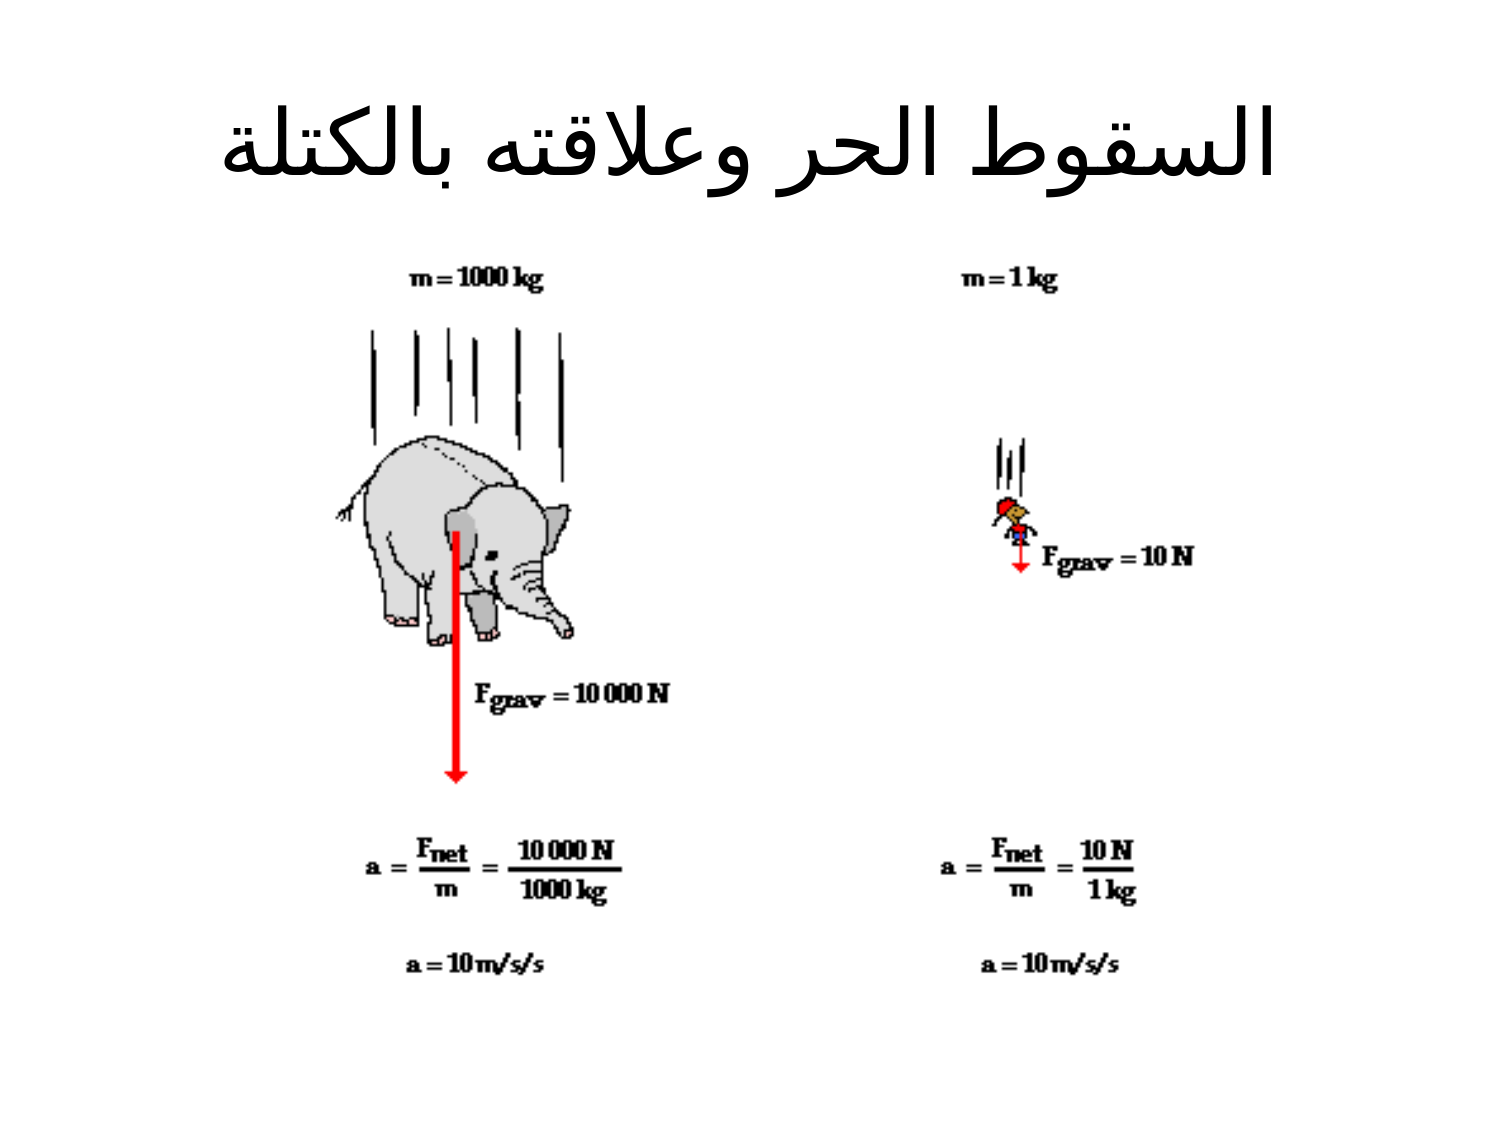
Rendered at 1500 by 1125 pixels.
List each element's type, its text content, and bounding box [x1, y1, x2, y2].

title السقوط الحر وعلاقته بالكتلة [75, 45, 1425, 233]
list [300, 255, 1223, 1000]
